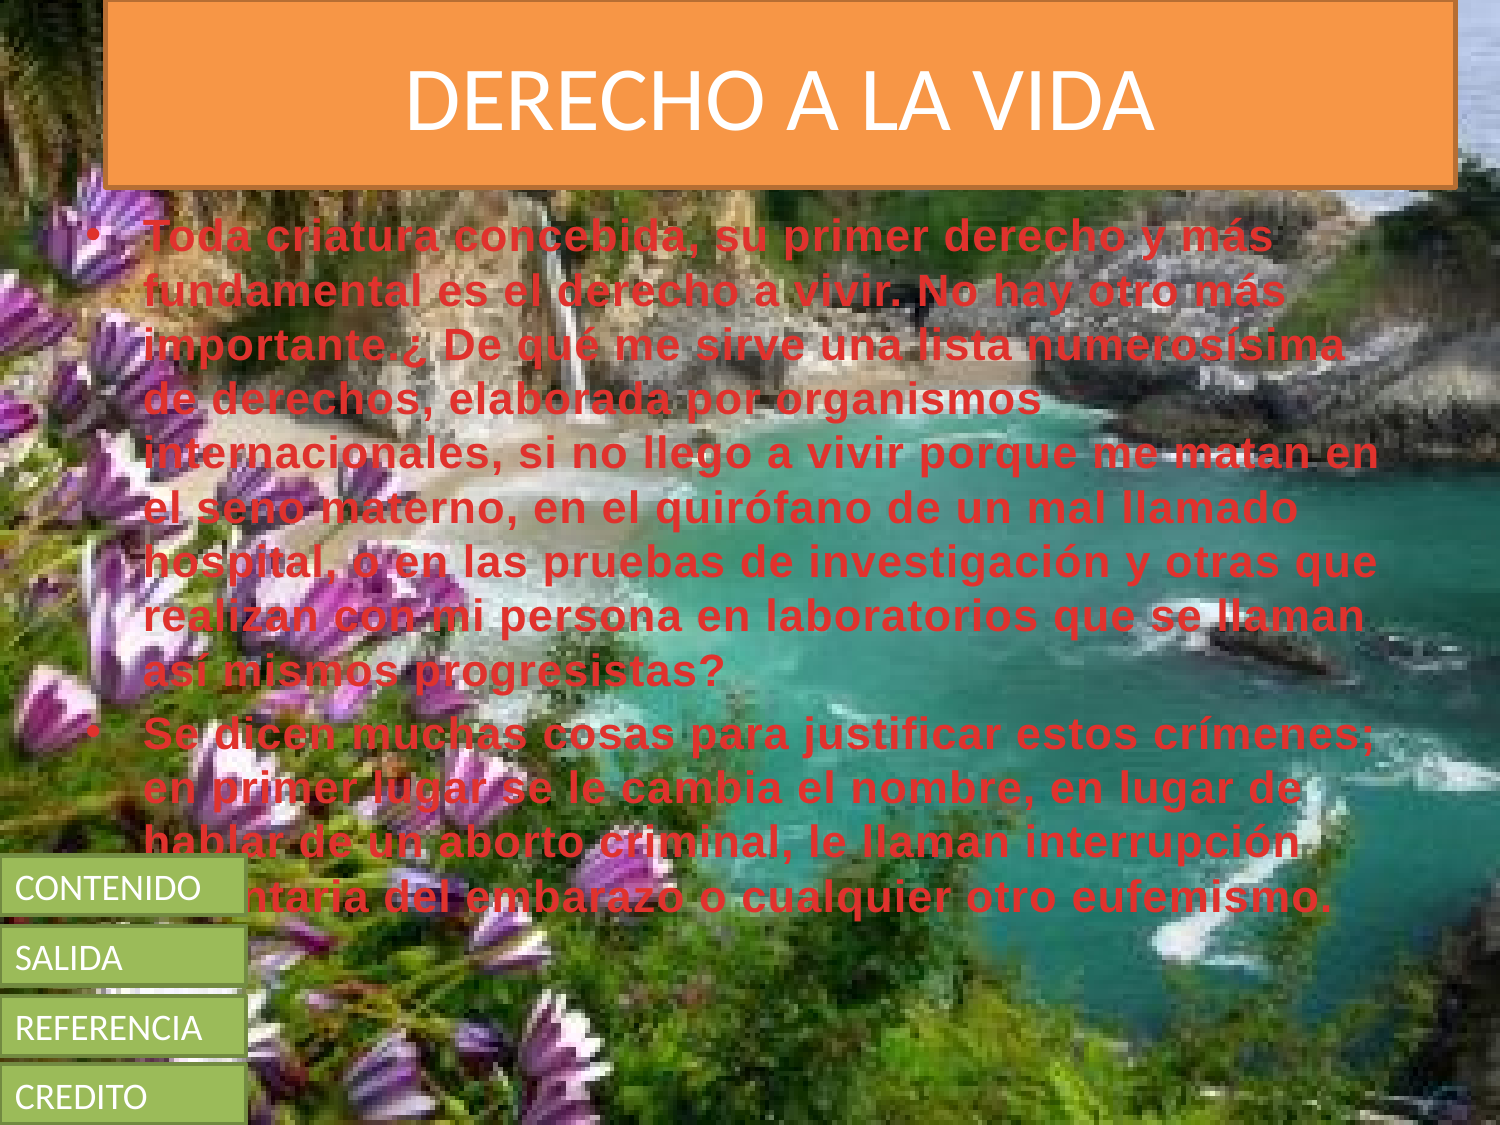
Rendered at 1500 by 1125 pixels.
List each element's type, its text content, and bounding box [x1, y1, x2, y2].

title DERECHO A LA VIDA [103, 0, 1458, 190]
text_box CONTENIDO [0, 853, 248, 917]
text_box REFERENCIA [0, 994, 248, 1058]
text_box CREDITO [0, 1062, 248, 1125]
picture [0, 0, 1500, 1125]
text_box SALIDA [0, 924, 248, 988]
picture [0, 917, 70, 924]
list Toda criatura concebida, su primer derecho y más fundamental es el derecho a vivir. No hay otro más importante.¿ De qué me sirve una lista numerosísima de derechos, elaborada por organismos internacionales, si no llego a vivir porque me matan en el seno materno, en el quirófano de un mal llamado hospital, o en las pruebas de investigación y otras que realizan con mi persona en laboratorios que se llaman así mismos progresistas? Se dicen muchas cosas para justificar estos crímenes; en primer lugar se le cambia el nombre, en lugar de hablar de un aborto criminal, le llaman interrupción voluntaria del embarazo o cualquier otro eufemismo. [70, 199, 1421, 942]
